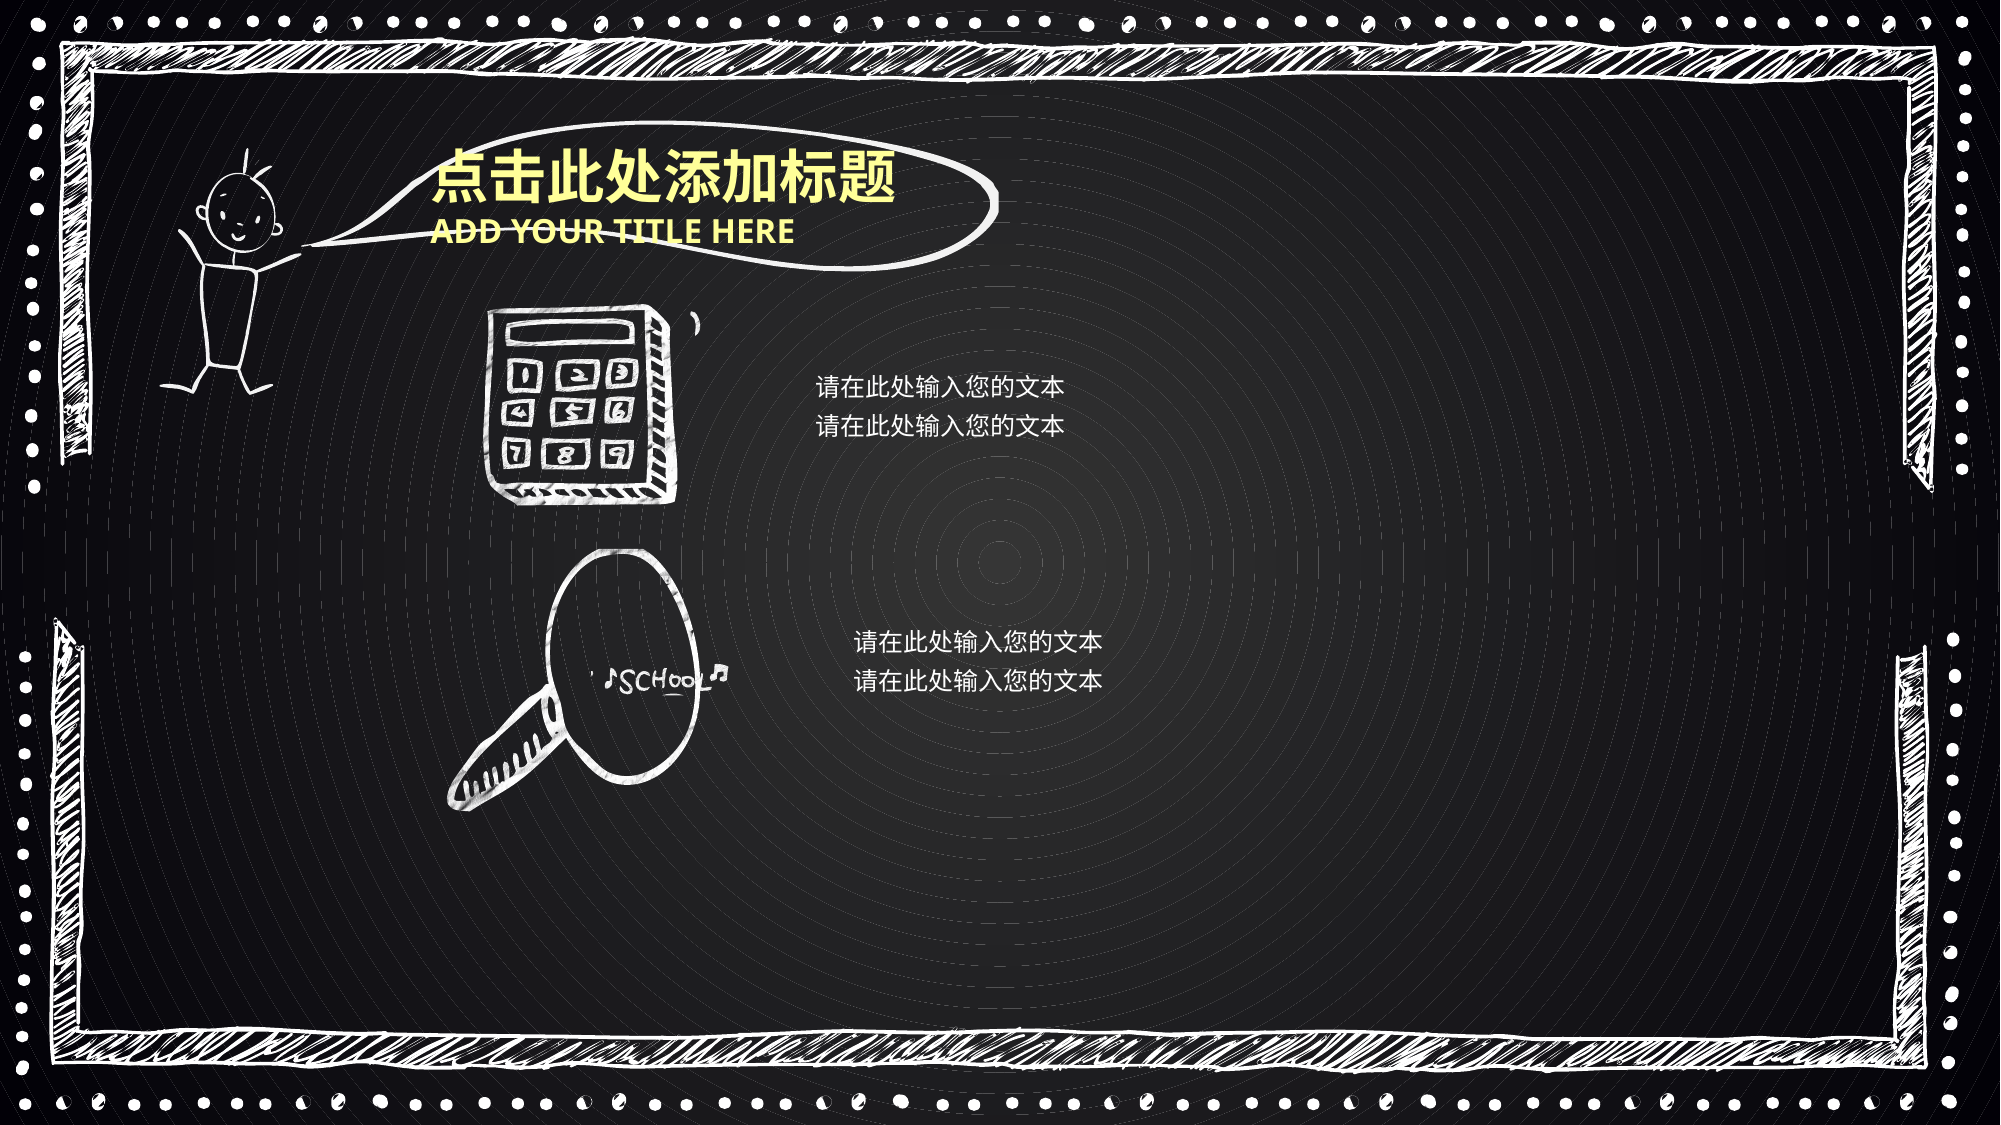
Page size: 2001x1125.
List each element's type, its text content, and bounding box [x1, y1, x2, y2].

text_box 请在此处输入您的文本 请在此处输入您的文本 [721, 354, 1160, 448]
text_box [589, 663, 729, 698]
text_box [446, 548, 700, 812]
picture [159, 119, 999, 396]
text_box 请在此处输入您的文本 请在此处输入您的文本 [759, 609, 1199, 703]
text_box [482, 302, 704, 506]
